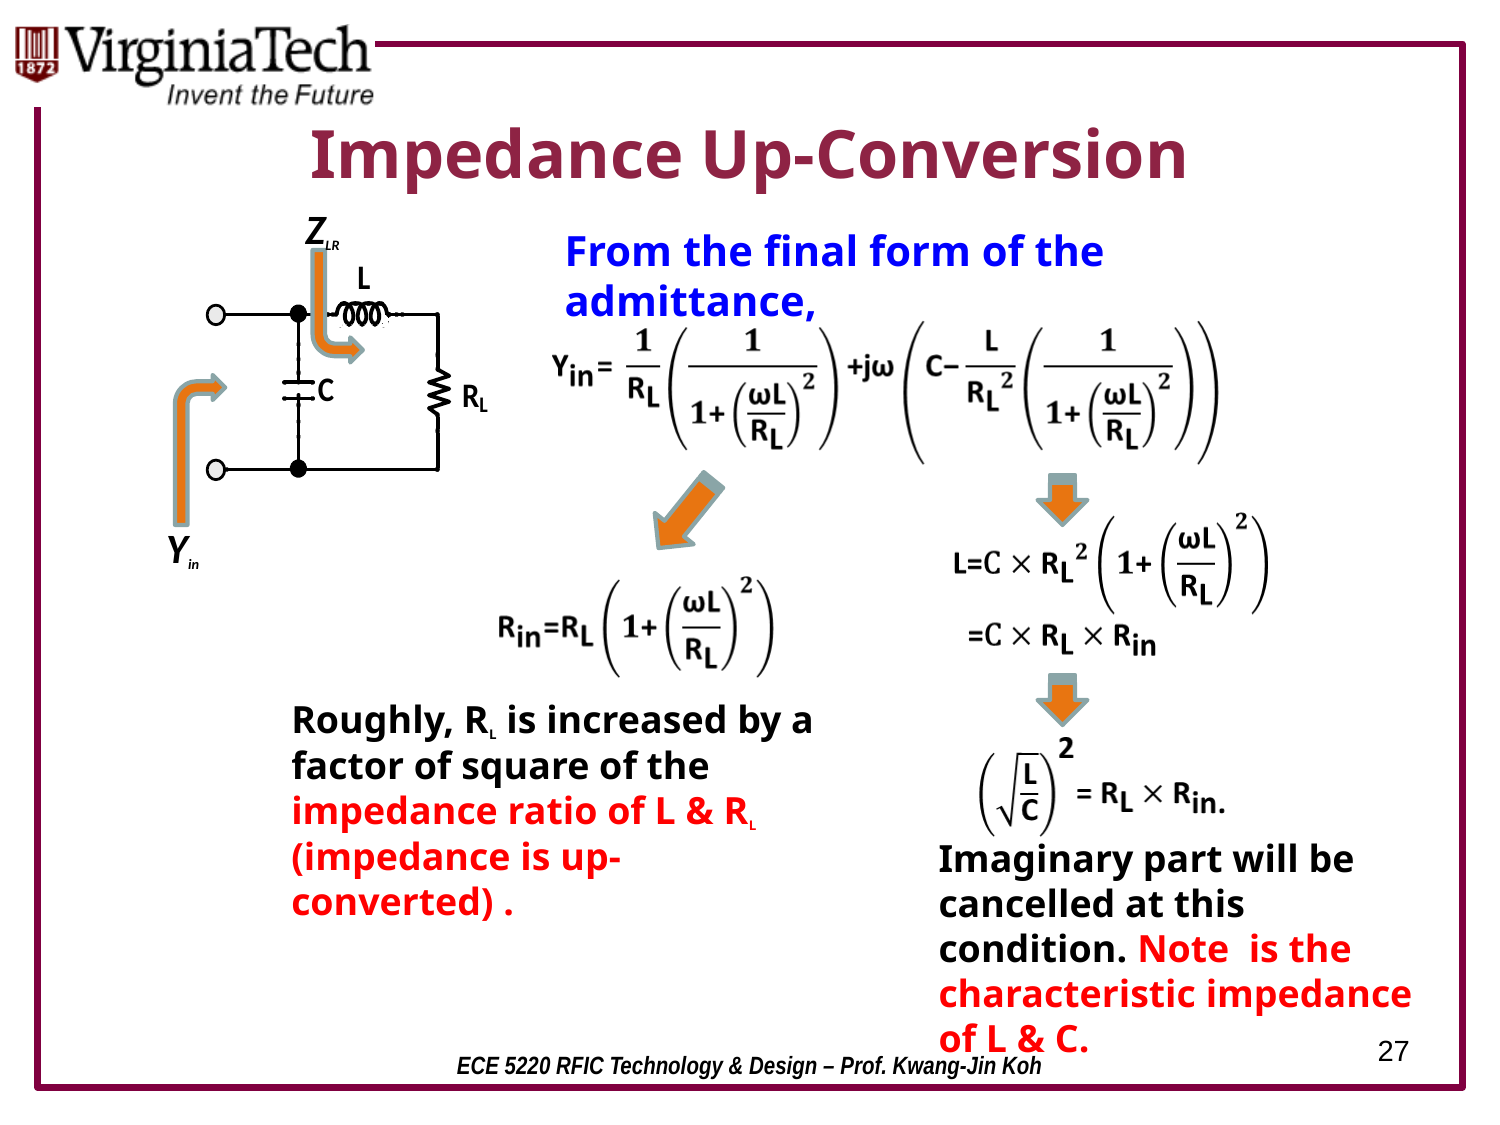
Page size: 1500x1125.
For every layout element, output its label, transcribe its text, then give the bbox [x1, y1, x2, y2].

text_box From the final form of the admittance, [549, 217, 1298, 332]
title Impedance Up-Conversion [75, 104, 1425, 213]
text_box Yin [151, 514, 277, 580]
text_box [537, 308, 1363, 475]
text_box [172, 379, 194, 514]
text_box ZLR [290, 195, 416, 248]
text_box [652, 469, 726, 551]
text_box Roughly, RL is increased by a factor of square of the impedance ratio of L & RL (impedance is up-converted) . [276, 688, 852, 930]
picture [15, 24, 375, 107]
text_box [199, 249, 526, 489]
text_box [482, 563, 796, 686]
text_box [1035, 473, 1090, 500]
text_box [1047, 673, 1078, 683]
slide_number 27 [1074, 1024, 1425, 1103]
text_box [937, 500, 1338, 663]
text_box [962, 683, 1263, 888]
